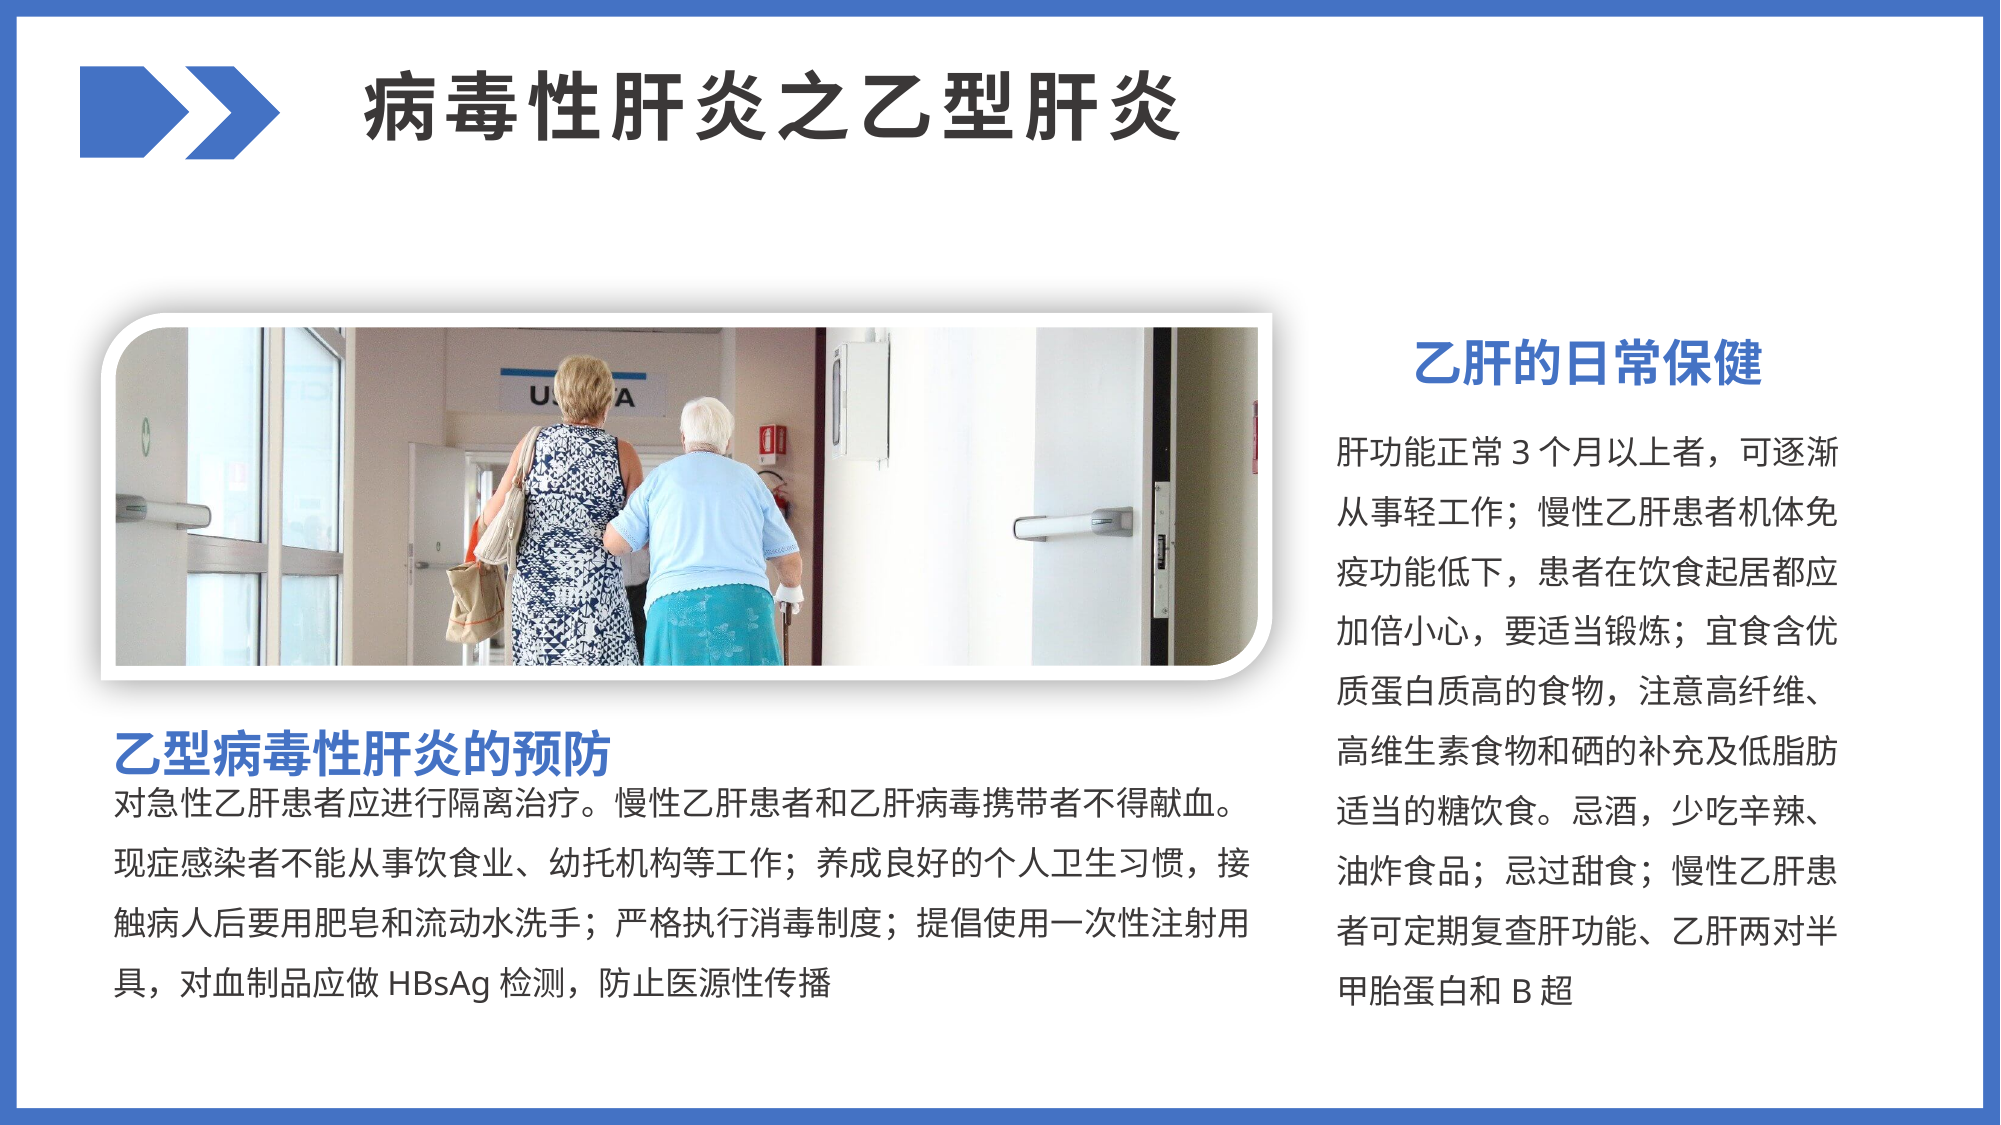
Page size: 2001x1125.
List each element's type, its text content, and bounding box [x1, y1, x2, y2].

text_box 对急性乙肝患者应进行隔离治疗。慢性乙肝患者和乙肝病毒携带者不得献血。现症感染者不能从事饮食业、幼托机构等工作；养成良好的个人卫生习惯，接触病人后要用肥皂和流动水洗手；严格执行消毒制度；提倡使用一次性注射用具，对血制品应做HBsAg检测，防止医源性传播 [98, 754, 1266, 1010]
text_box 乙肝的日常保健 [1348, 319, 1828, 403]
text_box 肝功能正常3个月以上者，可逐渐从事轻工作；慢性乙肝患者机体免疫功能低下，患者在饮食起居都应加倍小心，要适当锻炼；宜食含优质蛋白质高的食物，注意高纤维、高维生素食物和硒的补充及低脂肪适当的糖饮食。忌酒，少吃辛辣、油炸食品；忌过甜食；慢性乙肝患者可定期复查肝功能、乙肝两对半甲胎蛋白和B超 [1321, 403, 1855, 1018]
picture [108, 320, 1266, 674]
text_box 病毒性肝炎之乙型肝炎 [347, 52, 1286, 157]
text_box 乙型病毒性肝炎的预防 [97, 701, 650, 791]
